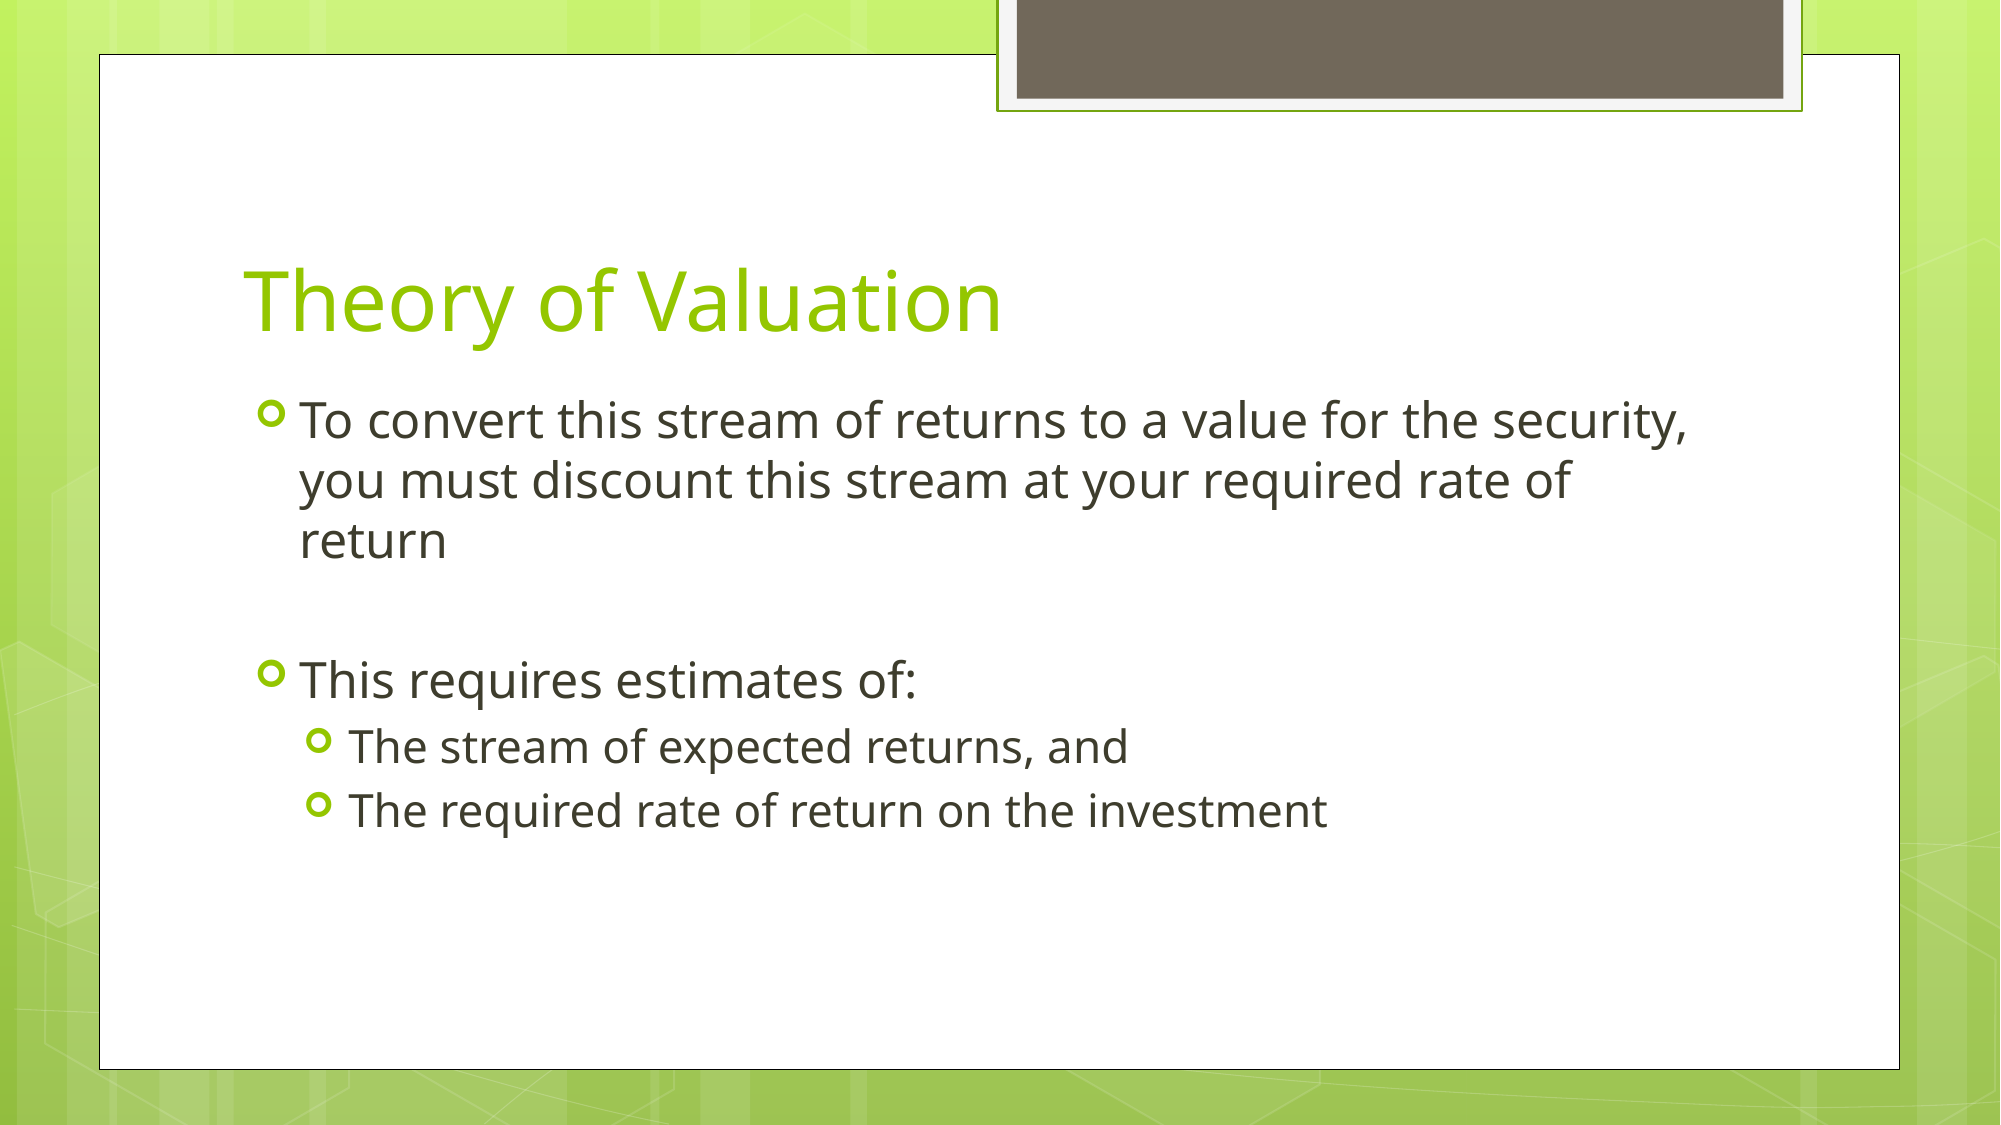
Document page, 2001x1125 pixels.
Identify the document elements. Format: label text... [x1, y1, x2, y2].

title Theory of Valuation [228, 168, 1765, 357]
list To convert this stream of returns to a value for the security, you must discount this stream at your required rate of return This requires estimates of: The stream of expected returns, and The required rate of return on the investment [228, 381, 1711, 957]
